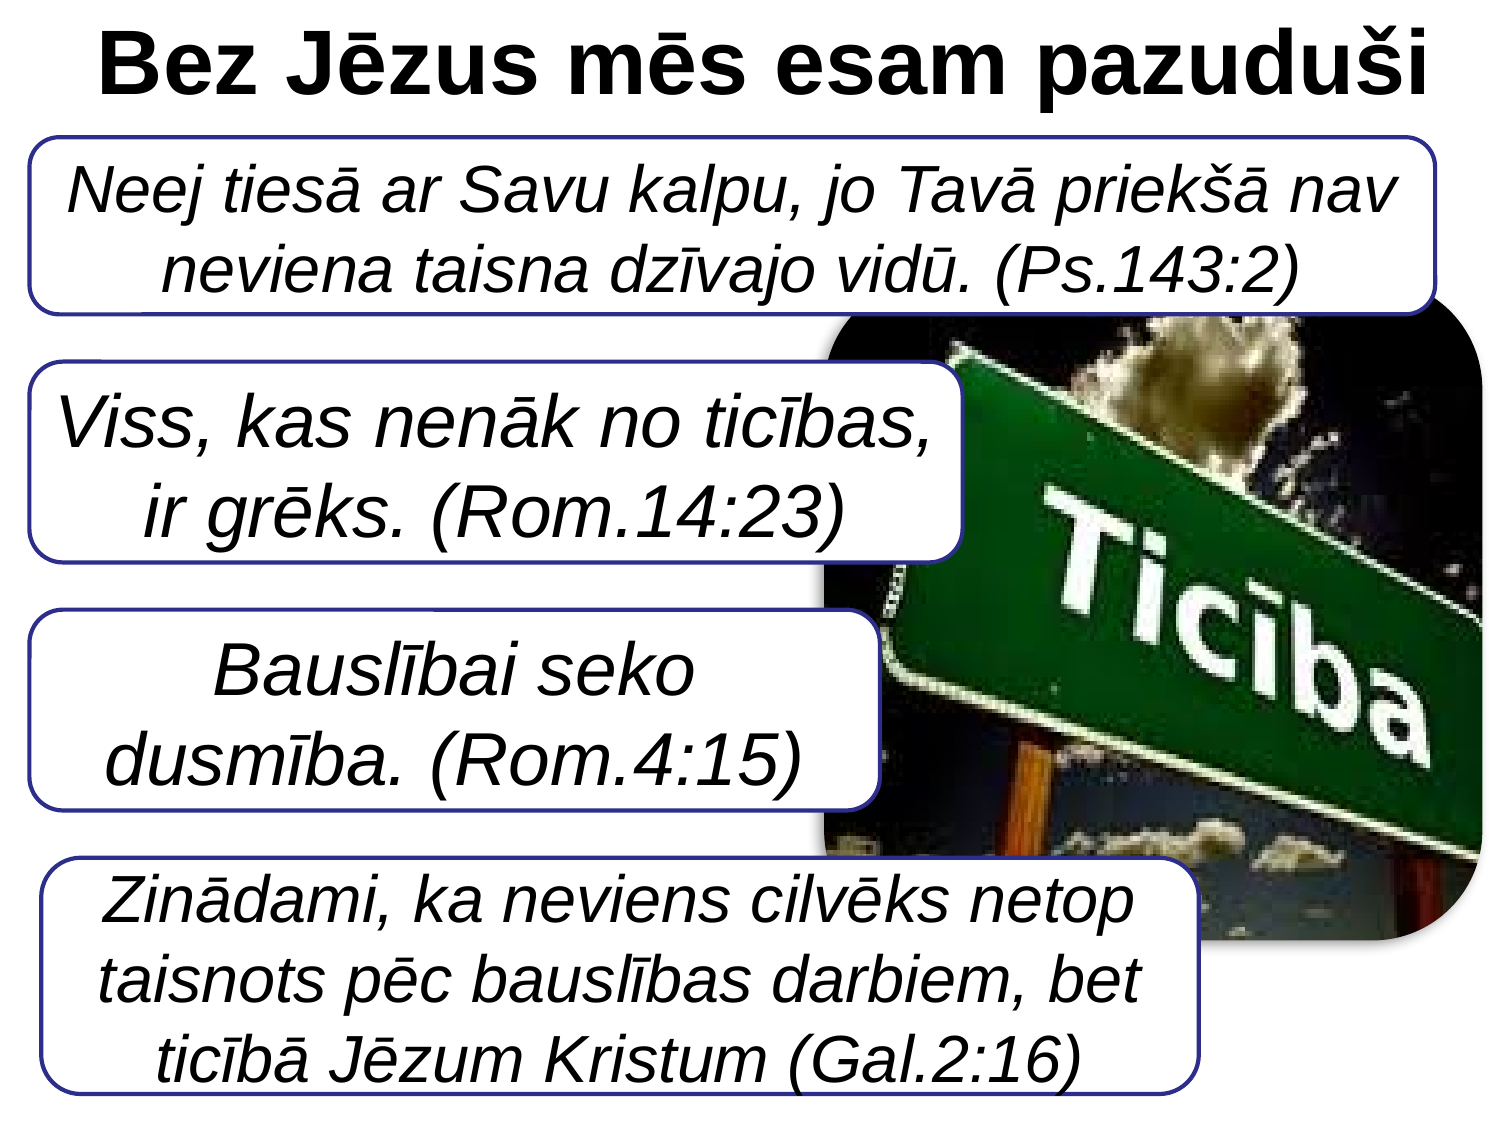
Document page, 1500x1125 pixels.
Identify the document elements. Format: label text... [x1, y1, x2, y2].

text_box Neej tiesā ar Savu kalpu, jo Tavā priekšā nav neviena taisna dzīvajo vidū. (Ps.143:2) [27, 135, 1438, 317]
text_box Viss, kas nenāk no ticības, ir grēks. (Rom.14:23) [27, 359, 818, 565]
text_box Zinādami, ka neviens cilvēks netop taisnots pēc bauslības darbiem, bet ticībā Jēzum Kristum (Gal.2:16) [39, 855, 1201, 1097]
text_box Bez Jēzus mēs esam pazuduši [29, 0, 1500, 90]
picture [823, 278, 1483, 941]
text_box Bauslībai seko dusmība. (Rom.4:15) [27, 607, 818, 813]
